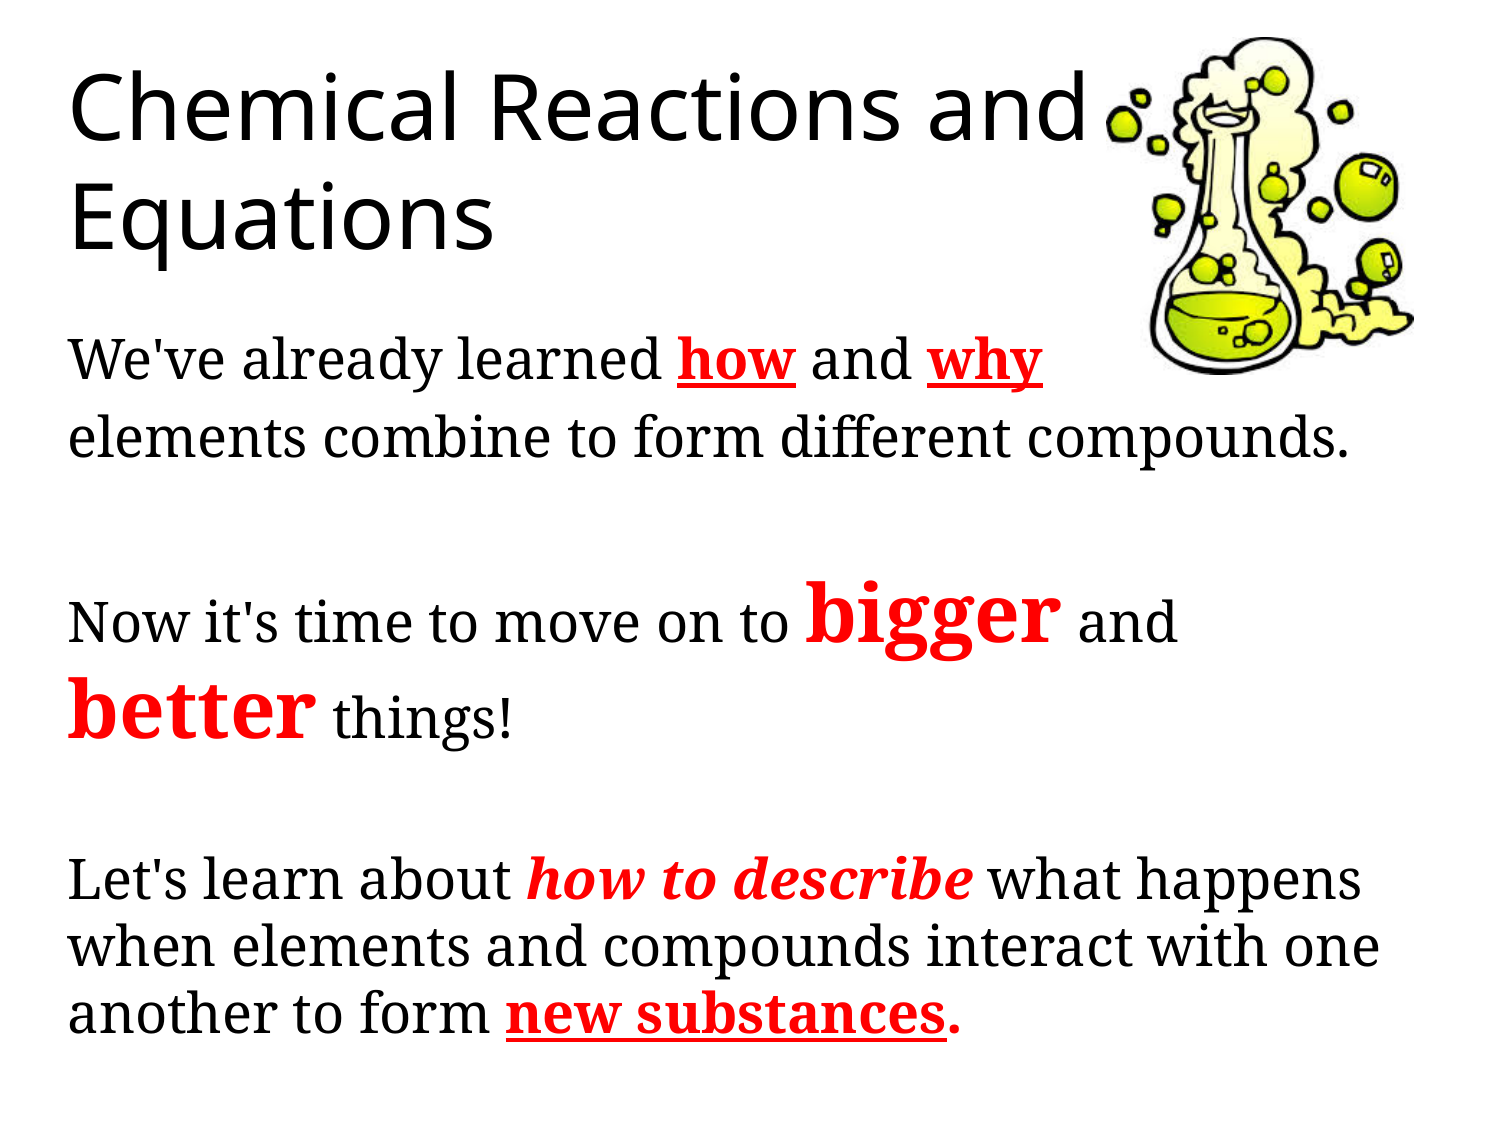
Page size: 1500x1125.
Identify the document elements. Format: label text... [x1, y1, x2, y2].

list We've already learned how and why elements combine to form different compounds. Now it's time to move on to bigger and better things! Let's learn about how to describe what happens when elements and compounds interact with one another to form new substances. [52, 315, 1445, 1059]
picture [1106, 37, 1415, 375]
text_box Chemical Reactions and Equations [52, 37, 1105, 279]
